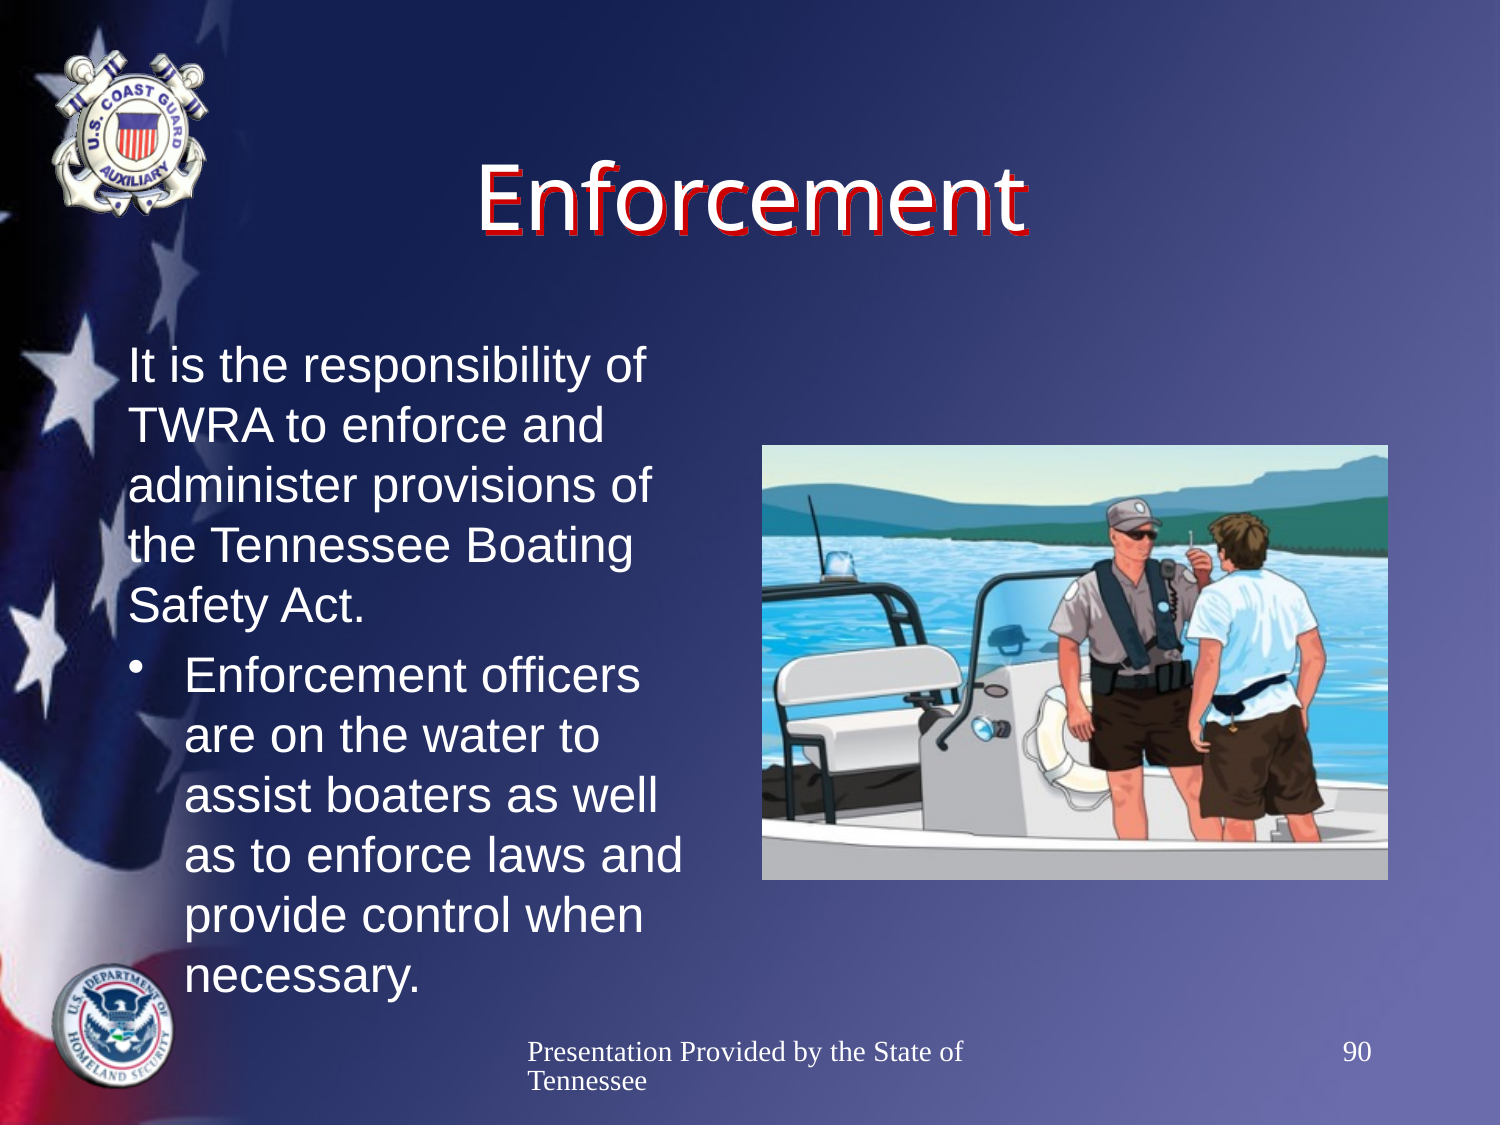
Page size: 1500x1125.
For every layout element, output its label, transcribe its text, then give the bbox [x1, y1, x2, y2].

picture [0, 0, 1500, 1125]
slide_number 90 [1074, 1025, 1388, 1100]
footer Presentation Provided by the State of Tennessee [512, 1025, 988, 1100]
title Enforcement [112, 99, 1388, 288]
list It is the responsibility of TWRA to enforce and administer provisions of the Tennessee Boating Safety Act. Enforcement officers are on the water to assist boaters as well as to enforce laws and provide control when necessary. [112, 324, 738, 1000]
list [762, 445, 1388, 880]
